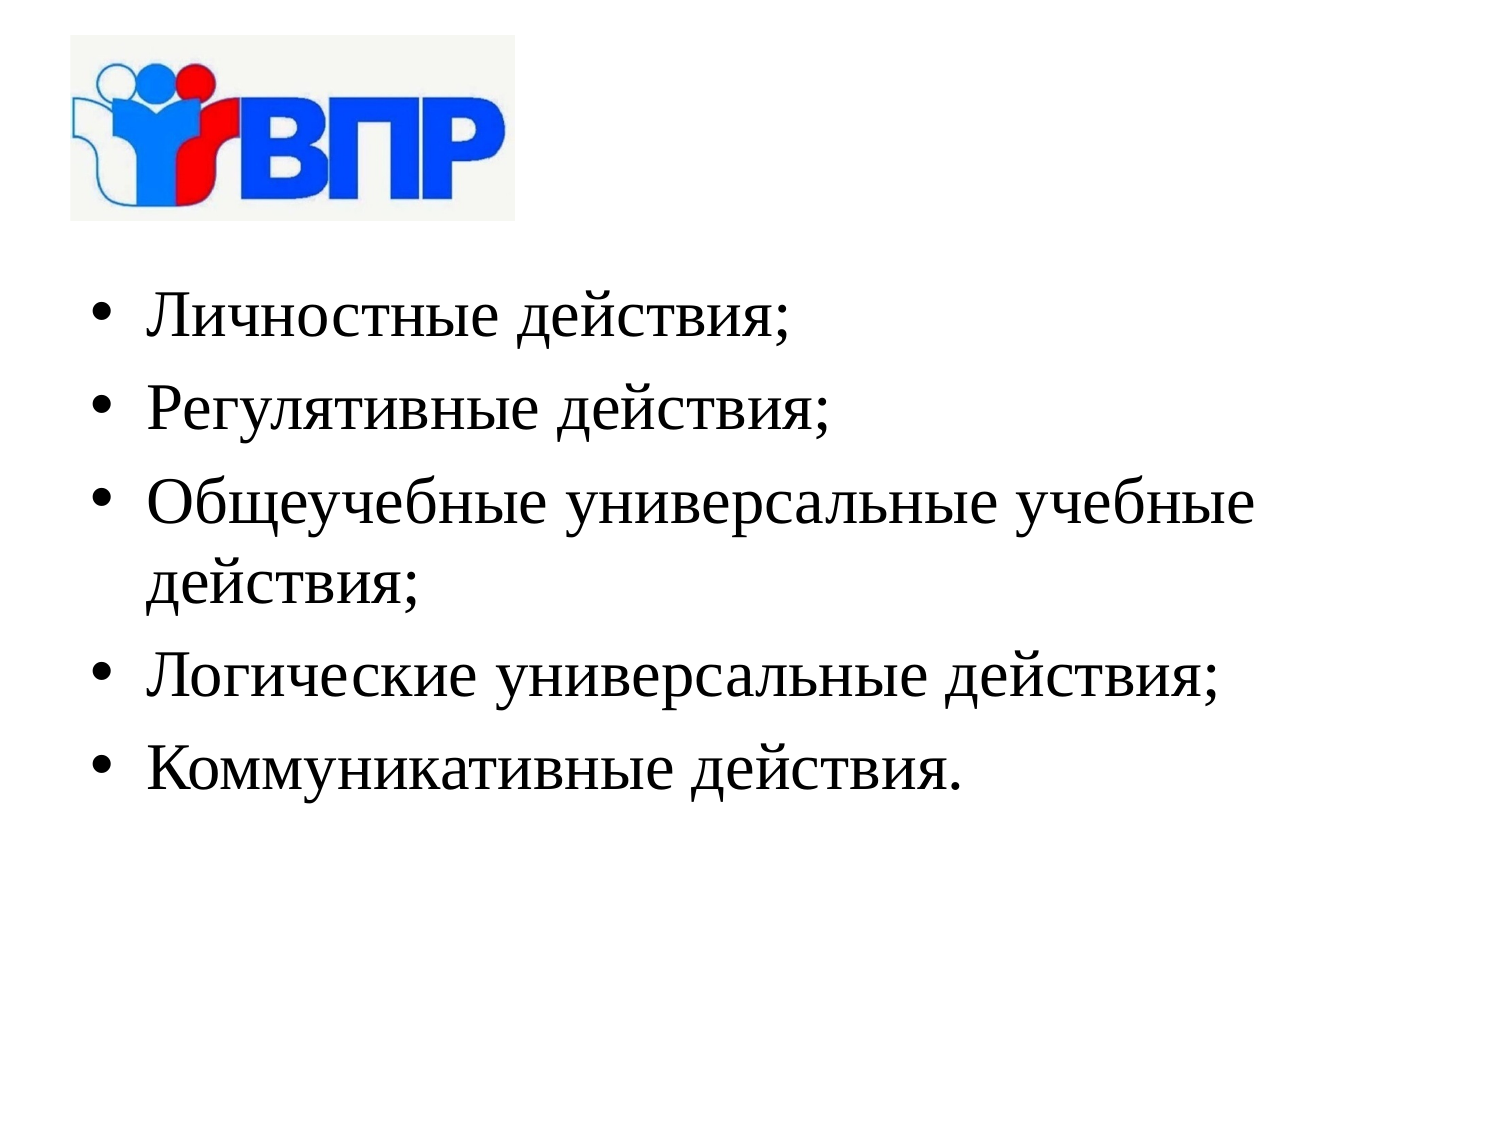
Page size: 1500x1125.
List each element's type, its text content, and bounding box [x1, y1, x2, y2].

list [70, 34, 516, 221]
list Личностные действия; Регулятивные действия; Общеучебные универсальные учебные действия; Логические универсальные действия; Коммуникативные действия. [75, 262, 1425, 1005]
